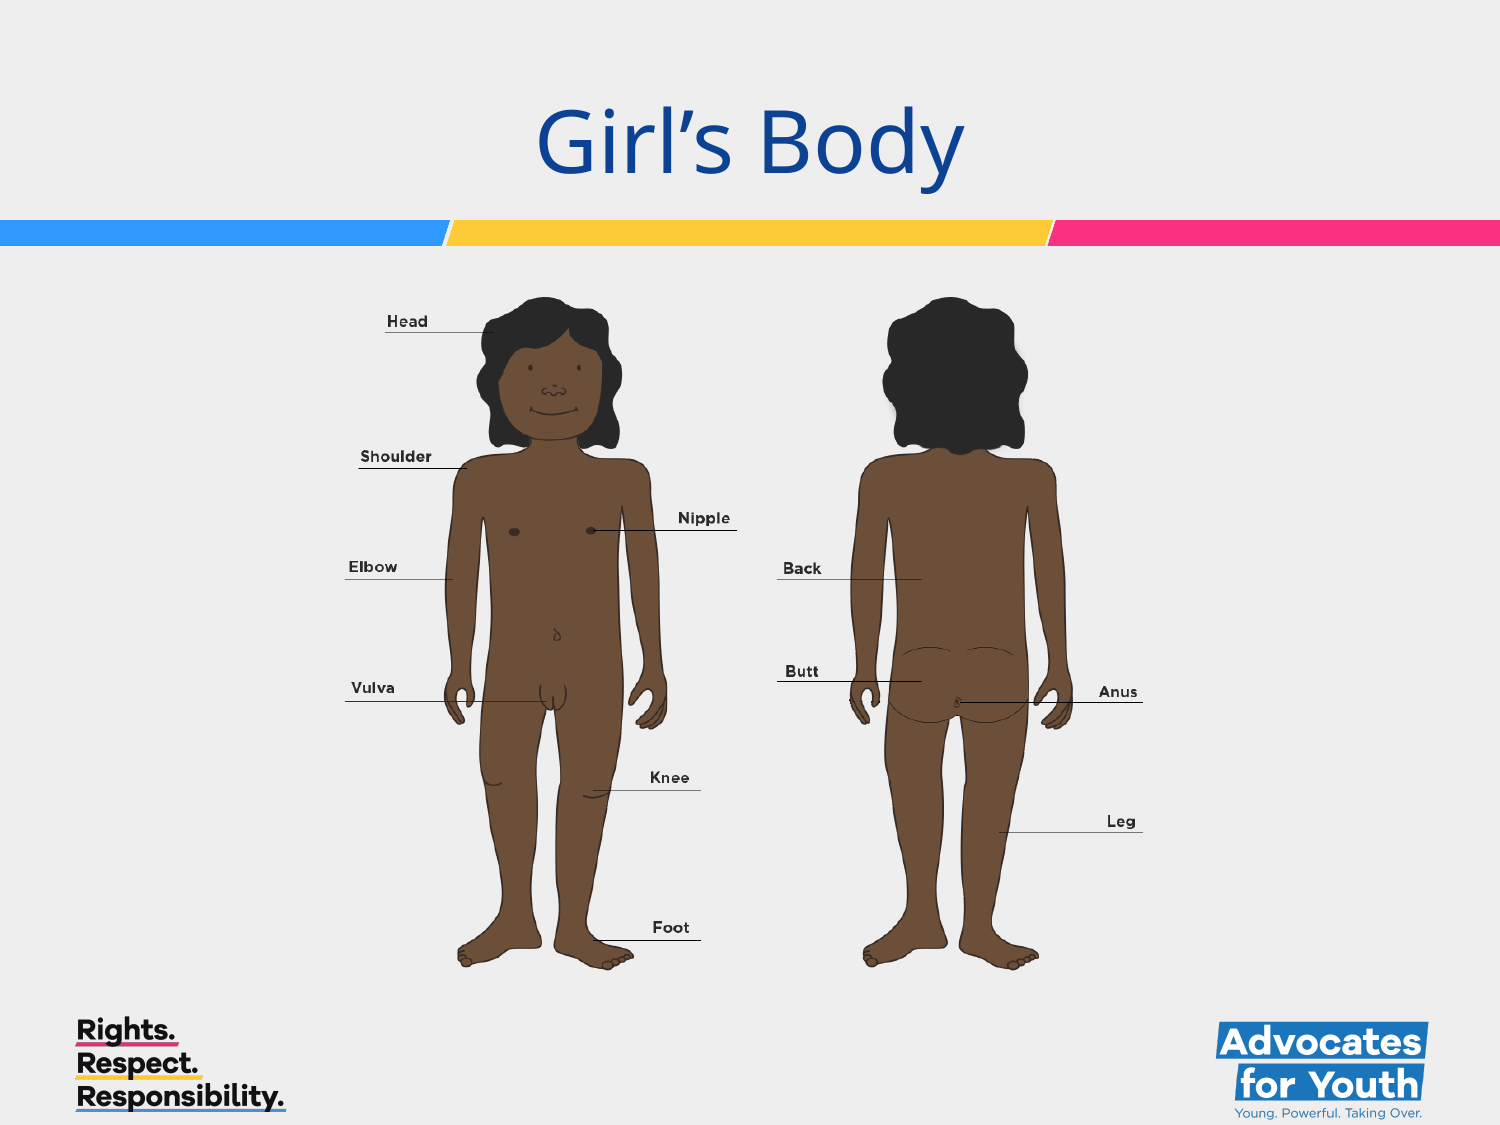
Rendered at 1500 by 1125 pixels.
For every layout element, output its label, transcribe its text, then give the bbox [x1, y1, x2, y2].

title Girl’s Body [75, 45, 1425, 233]
picture [0, 207, 1500, 258]
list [339, 262, 1161, 1006]
